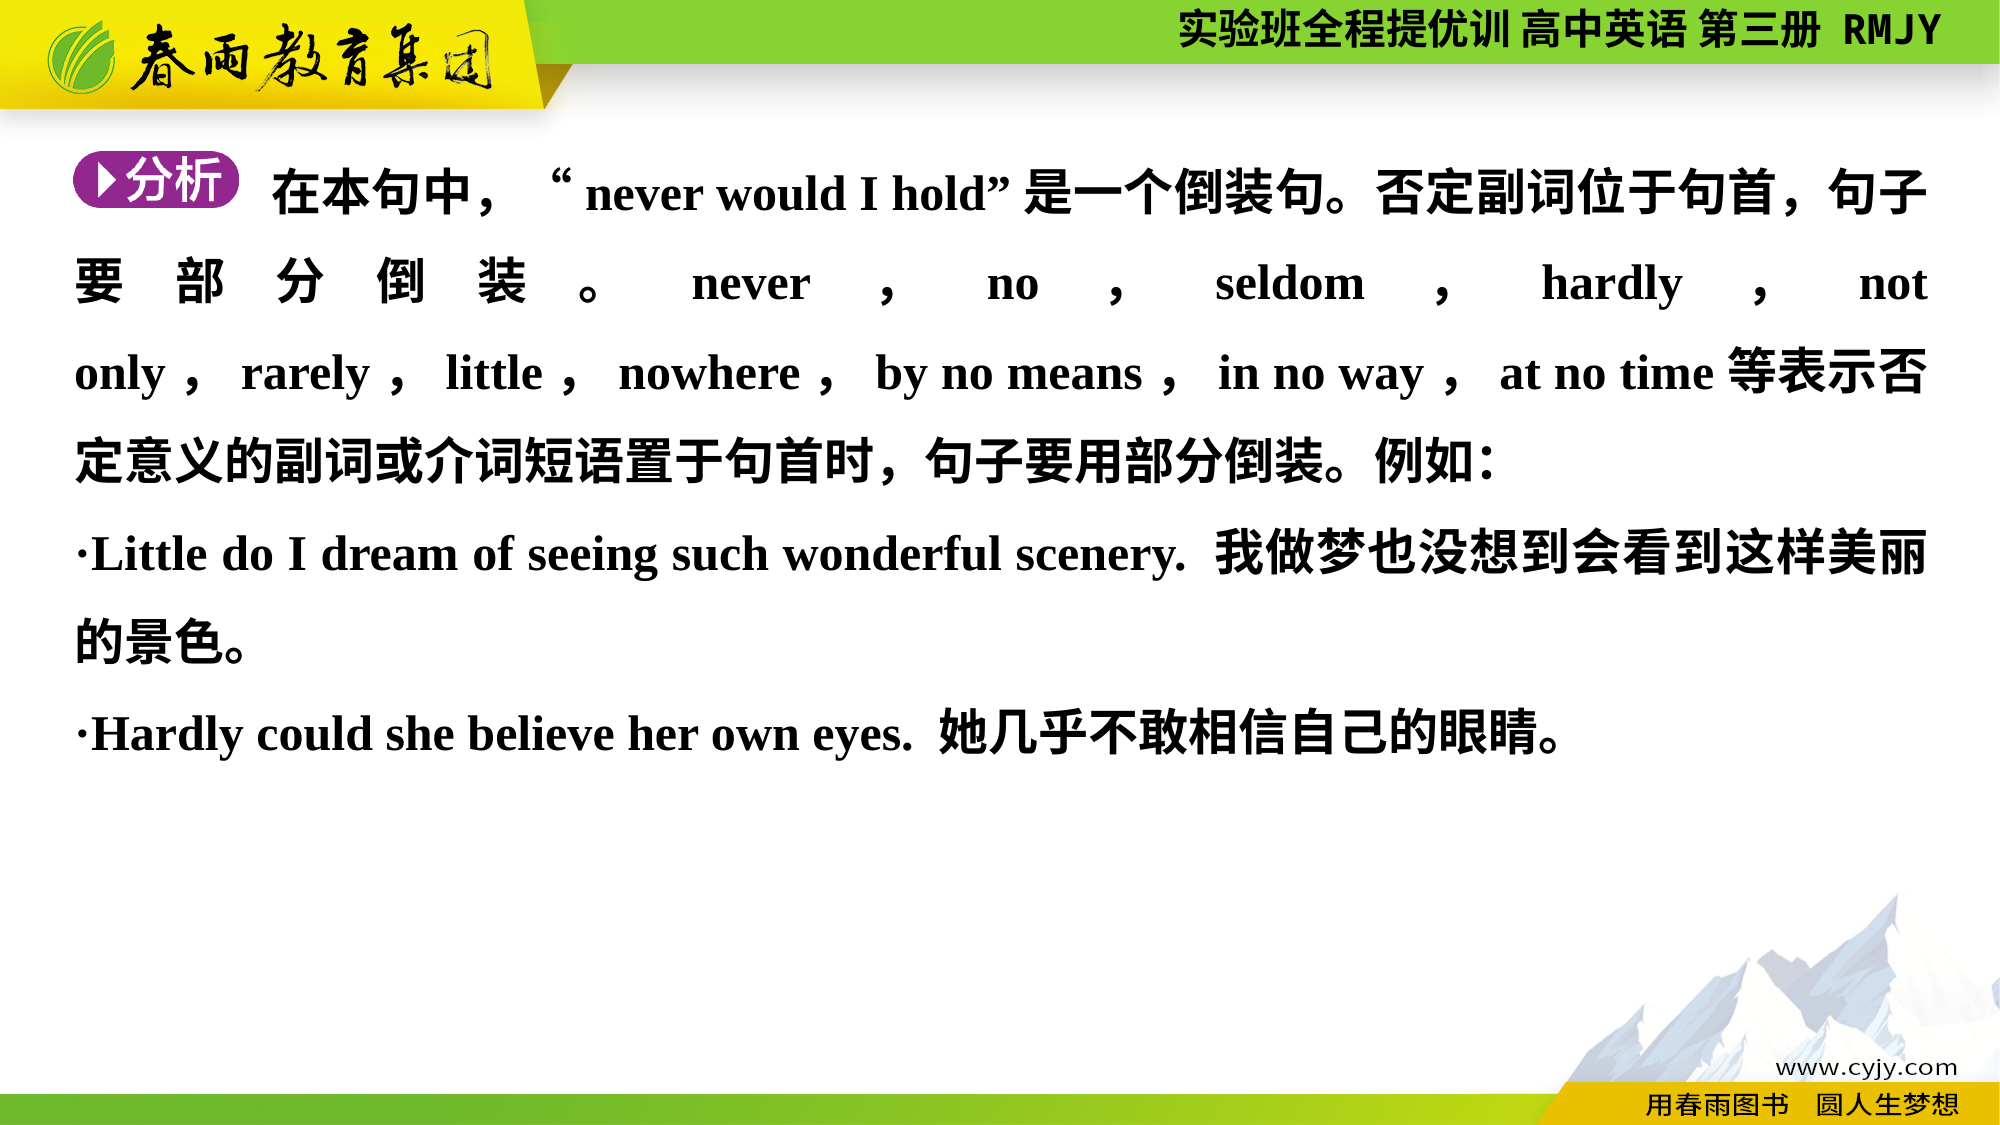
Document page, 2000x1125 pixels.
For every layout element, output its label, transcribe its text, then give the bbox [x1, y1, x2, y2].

picture [0, 0, 2000, 1125]
list 在本句中，“never would I hold”是一个倒装句。否定副词位于句首，句子要部分倒装。never，no，seldom，hardly，not only，rarely，little，nowhere，by no means，in no way，at no time等表示否定意义的副词或介词短语置于句首时，句子要用部分倒装。例如： ·Little do I dream of seeing such wonderful scenery. 我做梦也没想到会看到这样美丽的景色。 ·Hardly could she believe her own eyes. 她几乎不敢相信自己的眼睛。 [59, 122, 1944, 763]
